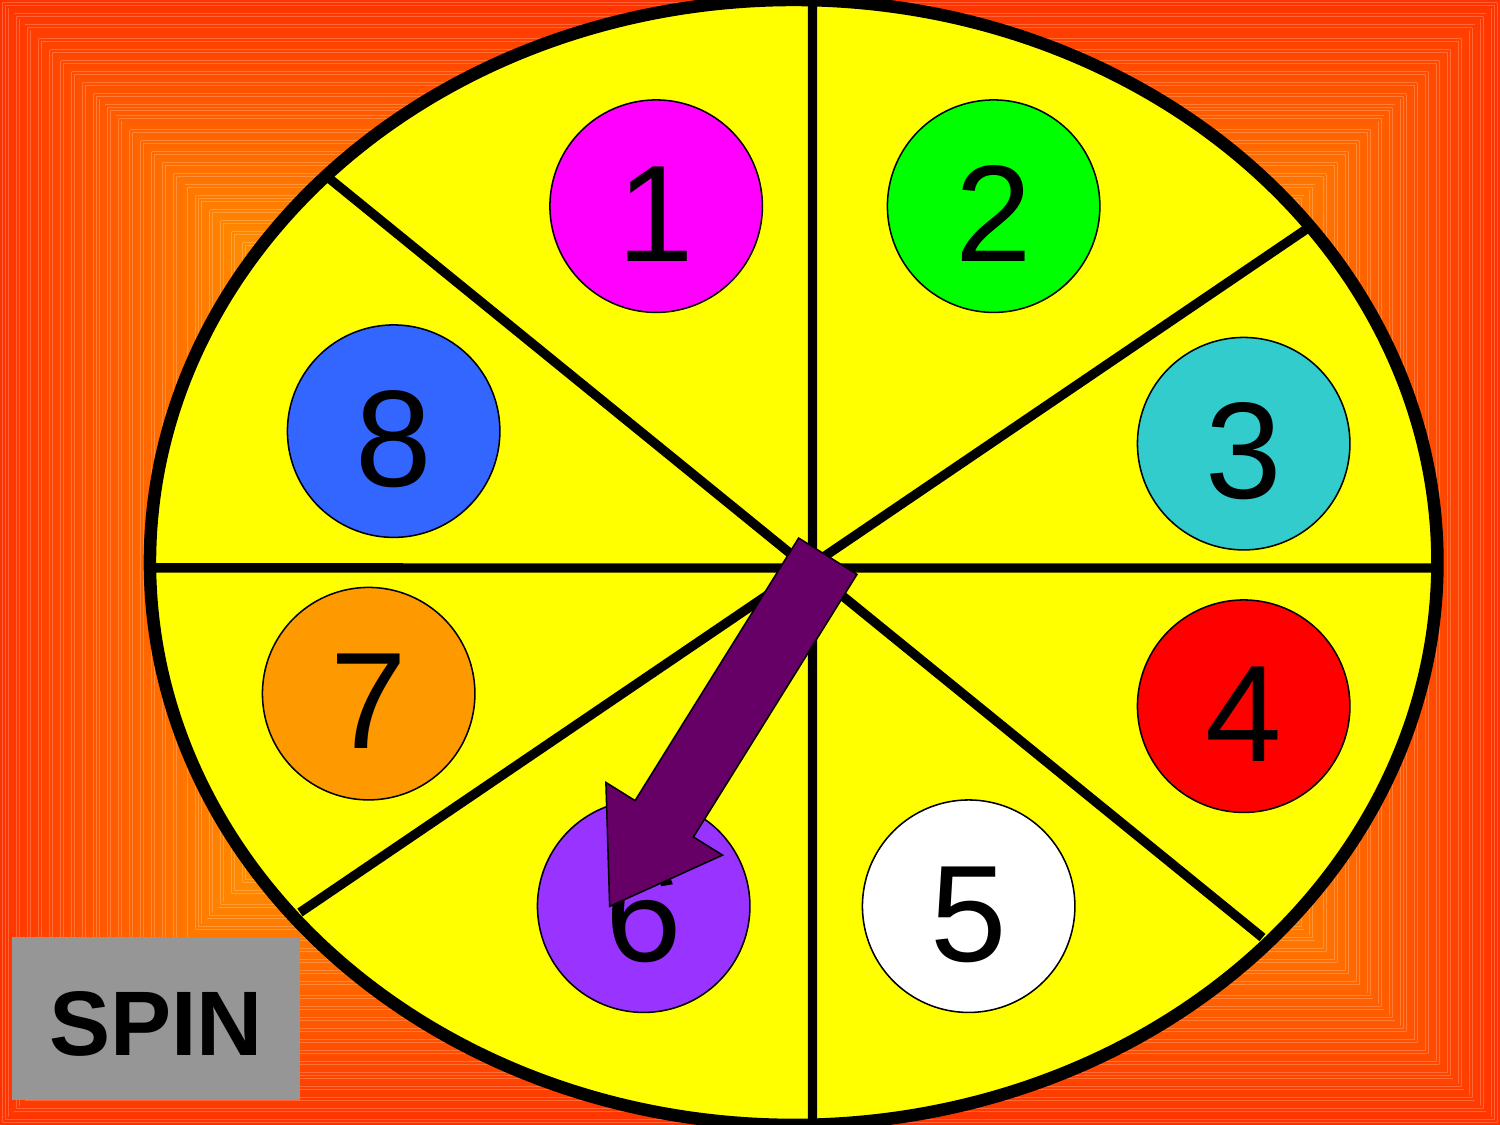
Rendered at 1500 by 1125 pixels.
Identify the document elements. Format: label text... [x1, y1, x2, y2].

text_box 4 [1137, 599, 1350, 813]
text_box [813, 568, 1438, 1125]
text_box SPIN [12, 937, 300, 1100]
text_box 5 [862, 799, 1075, 1013]
text_box 3 [1137, 337, 1350, 550]
text_box 8 [287, 324, 500, 538]
text_box [149, 0, 812, 1125]
text_box 7 [262, 587, 475, 800]
text_box [813, 0, 1438, 567]
text_box [605, 538, 858, 907]
text_box 1 [549, 99, 763, 313]
text_box 6 [537, 806, 750, 1013]
text_box 2 [887, 99, 1100, 313]
